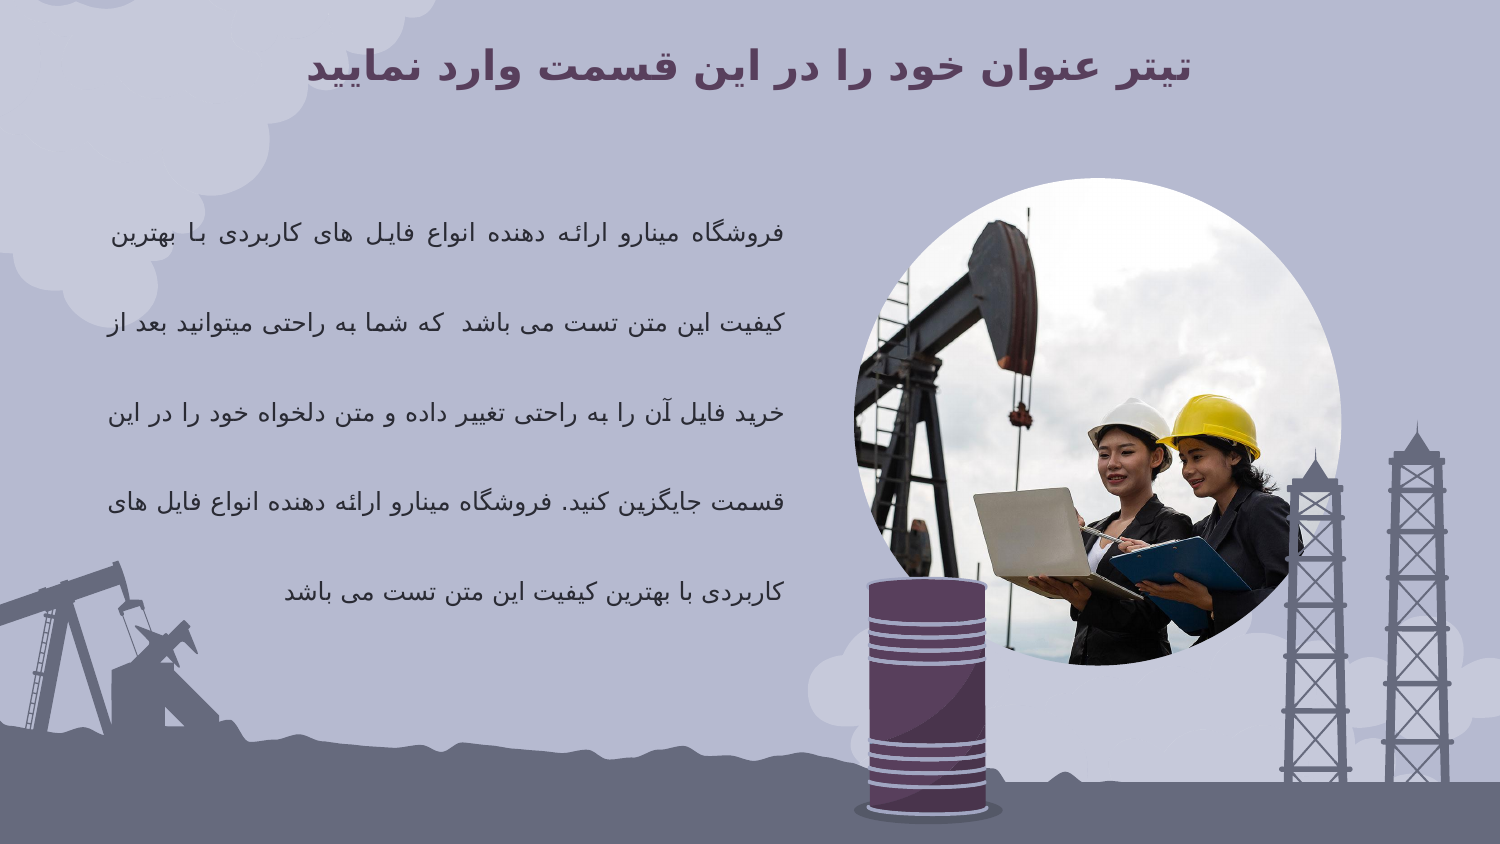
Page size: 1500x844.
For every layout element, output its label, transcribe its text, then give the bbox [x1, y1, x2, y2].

picture [853, 177, 1342, 666]
text_box تیتر عنوان خود را در این قسمت وارد نمایید [0, 6, 1500, 96]
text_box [853, 576, 1003, 825]
text_box فروشگاه مینارو ارائه دهنده انواع فایل های کاربردی با بهترین کیفیت این متن تست می باشد که شما به راحتی میتوانید بعد از خرید فایل آن را به راحتی تغییر داده و متن دلخواه خود را در این قسمت جایگزین کنید. فروشگاه مینارو ارائه دهنده انواع فایل های کاربردی با بهترین کیفیت این متن تست می باشد [92, 149, 800, 703]
text_box [1277, 671, 1354, 830]
